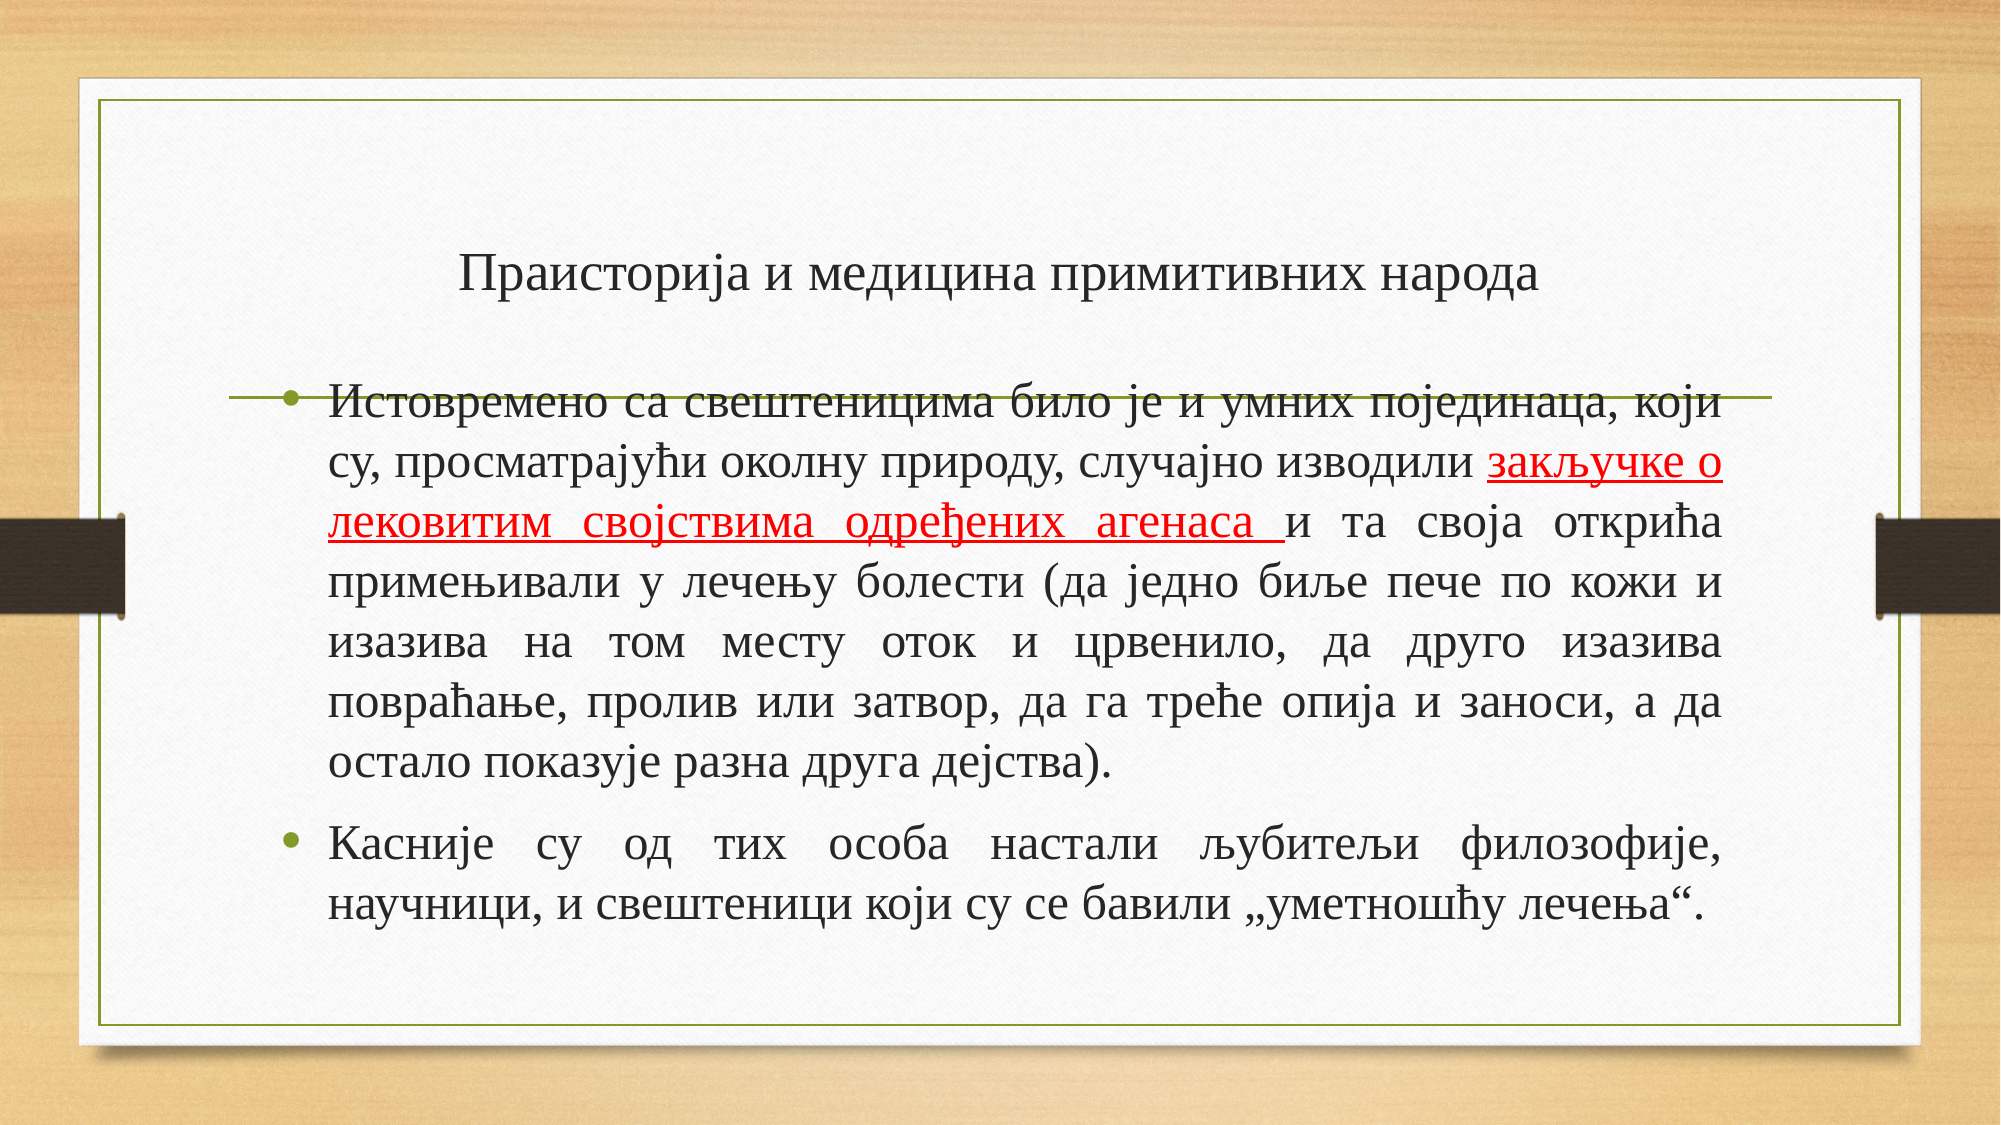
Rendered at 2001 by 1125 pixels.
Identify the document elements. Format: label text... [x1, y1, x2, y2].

picture [0, 0, 2001, 1125]
title Праисторија и медицина примитивних народа [212, 161, 1788, 375]
list Истовремено са свештеницима било је и умних појединаца, који су, просматрајући околну природу, случајно изводили закључке о лековитим својствима одређених агенаса и та своја открића примењивали у лечењу болести (да једно биље пече по кожи и изазива на том месту оток и црвенило, да друго изазива повраћање, пролив или затвор, да га треће опија и заноси, а да остало показује разна друга дејства). Касније су од тих особа настали љубитељи филозофије, научници, и свештеници који су се бавили „уметношћу лечења“. [265, 359, 1738, 1014]
